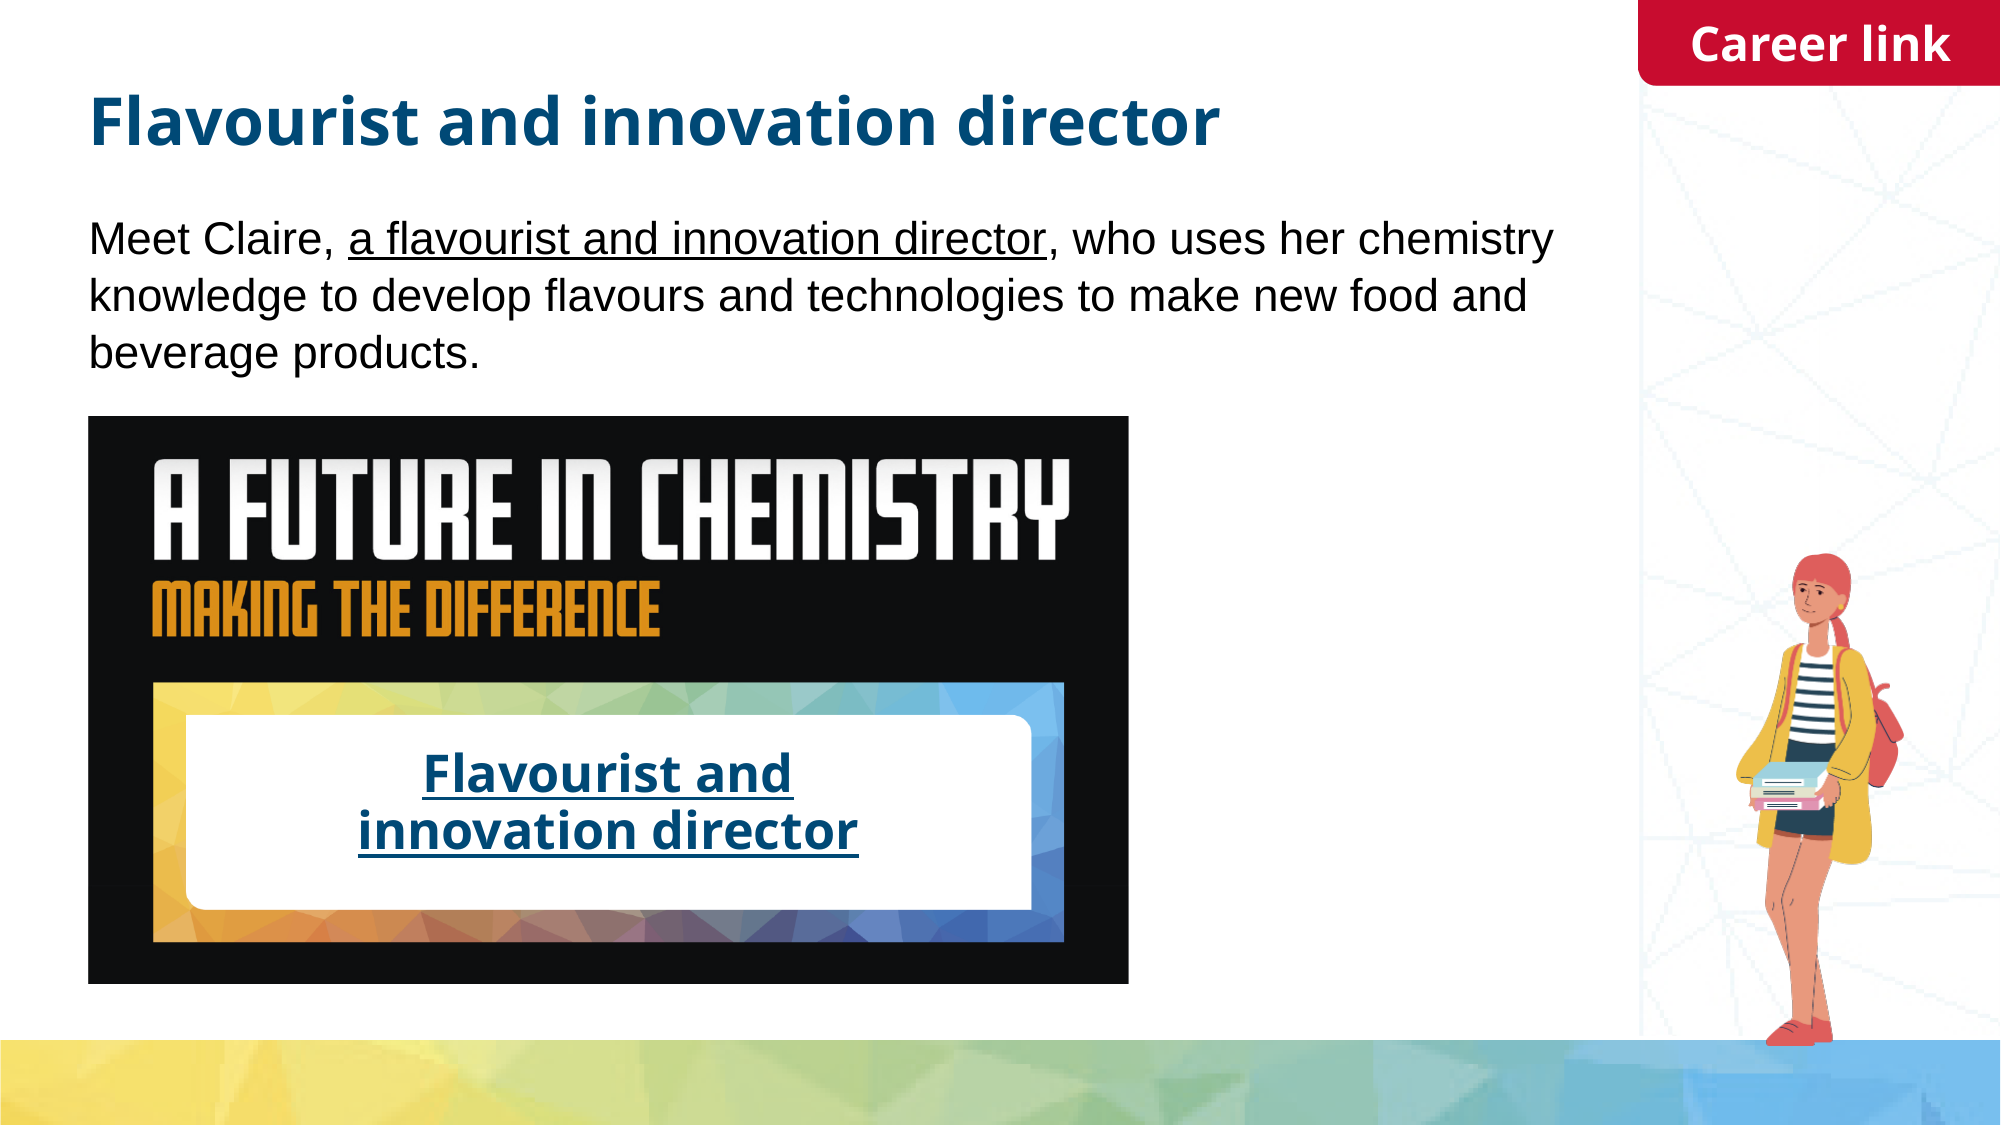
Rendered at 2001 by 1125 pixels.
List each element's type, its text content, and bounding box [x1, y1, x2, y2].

picture [0, 0, 2001, 1125]
title Flavourist and innovation director [88, 88, 1565, 161]
list Meet Claire, a flavourist and innovation director, who uses her chemistry knowledge to develop flavours and technologies to make new food and beverage products. [88, 206, 1565, 890]
picture [88, 416, 1129, 984]
